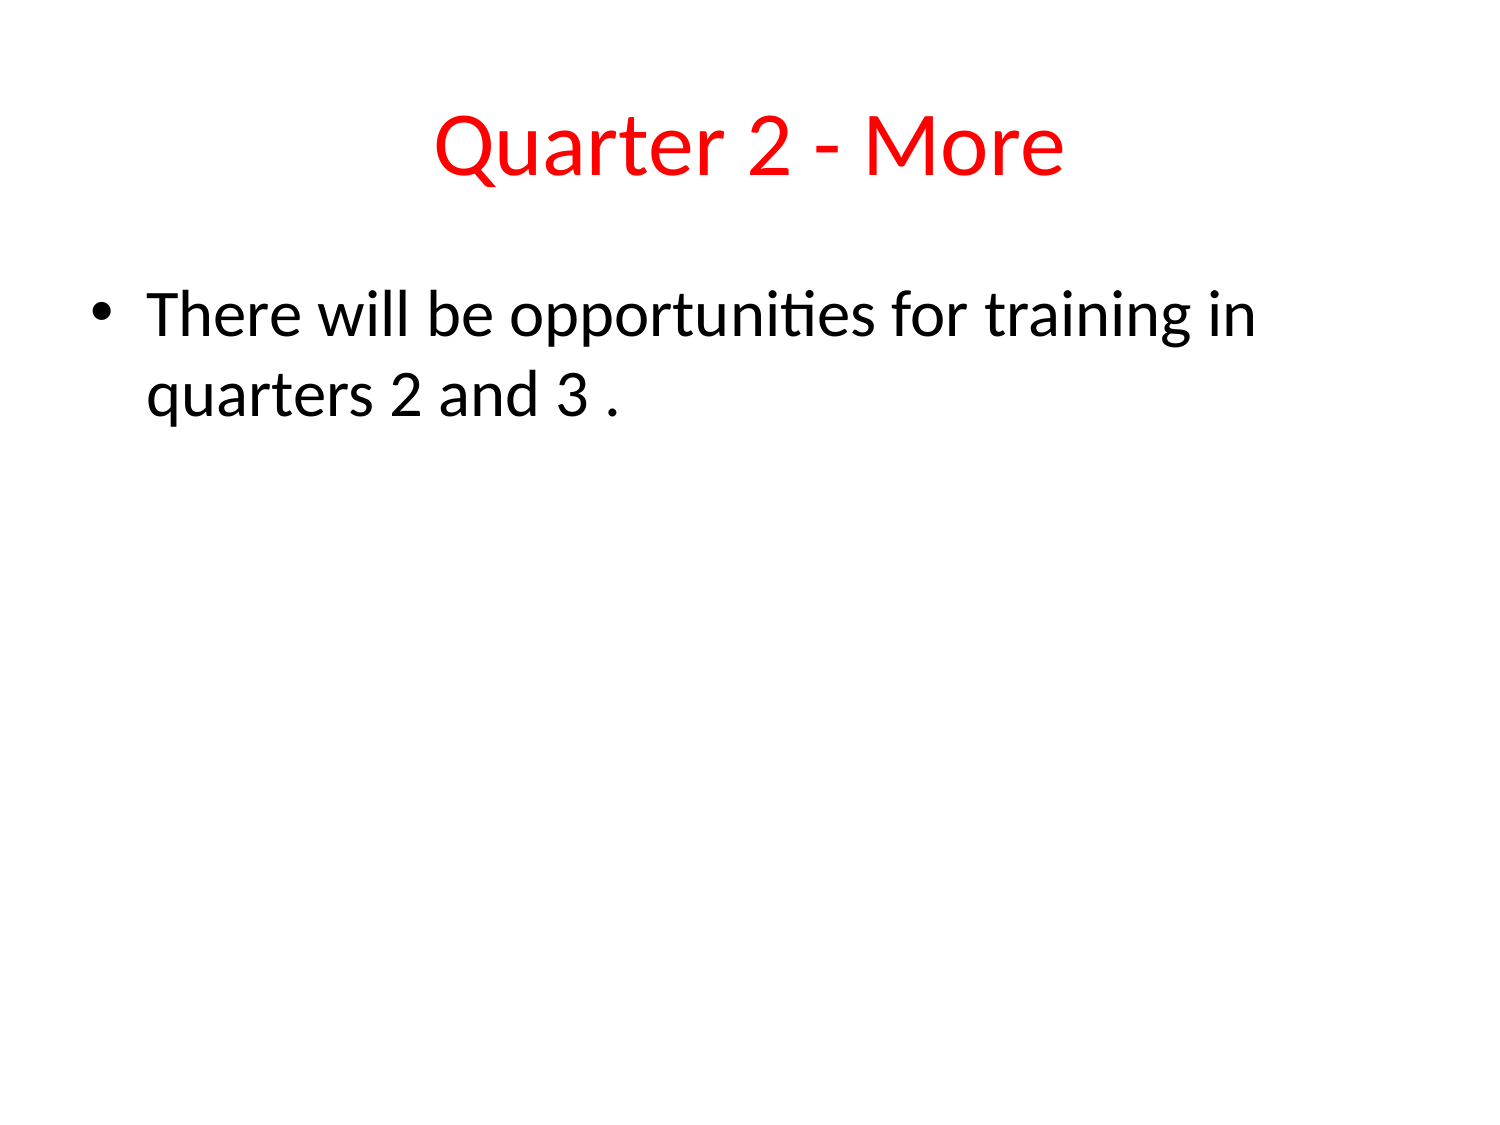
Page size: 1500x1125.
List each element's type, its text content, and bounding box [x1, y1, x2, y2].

title Quarter 2 - More [75, 45, 1425, 233]
list There will be opportunities for training in quarters 2 and 3 . [75, 262, 1425, 1005]
